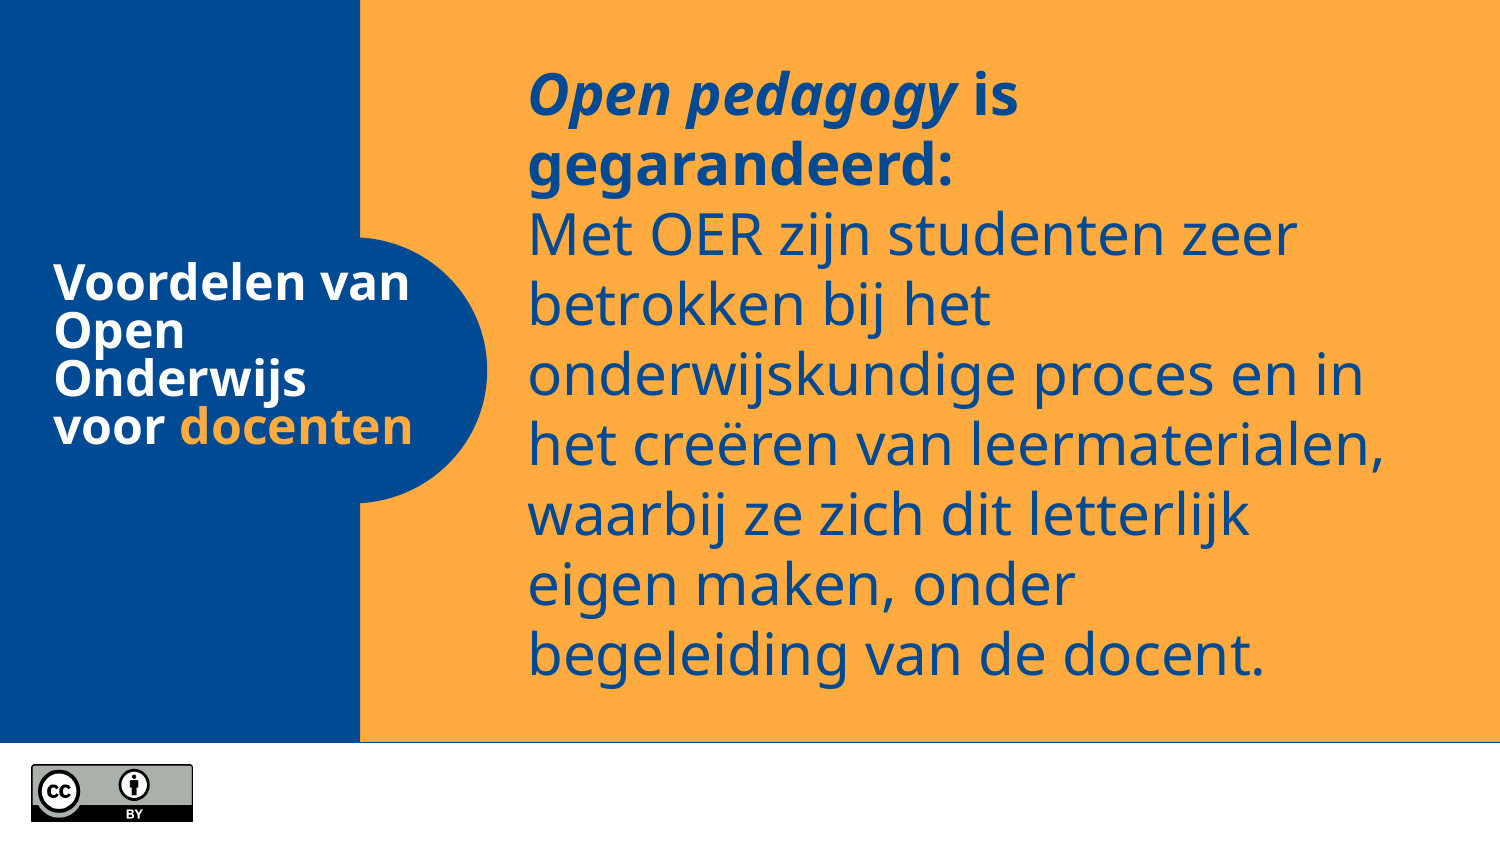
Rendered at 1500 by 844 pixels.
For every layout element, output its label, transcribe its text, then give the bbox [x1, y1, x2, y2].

text_box [262, 469, 443, 504]
text_box [304, 237, 401, 246]
text_box [0, 750, 1500, 844]
text_box [0, 0, 361, 742]
text_box [447, 275, 488, 466]
text_box Open pedagogy is gegarandeerd: Met OER zijn studenten zeer betrokken bij het onderwijskundige proces en in het creëren van leermaterialen, waarbij ze zich dit letterlijk eigen maken, onder begeleiding van de docent. [512, 42, 1409, 703]
text_box Voordelen van Open Onderwijs voor docenten [38, 246, 447, 469]
picture [31, 764, 193, 822]
